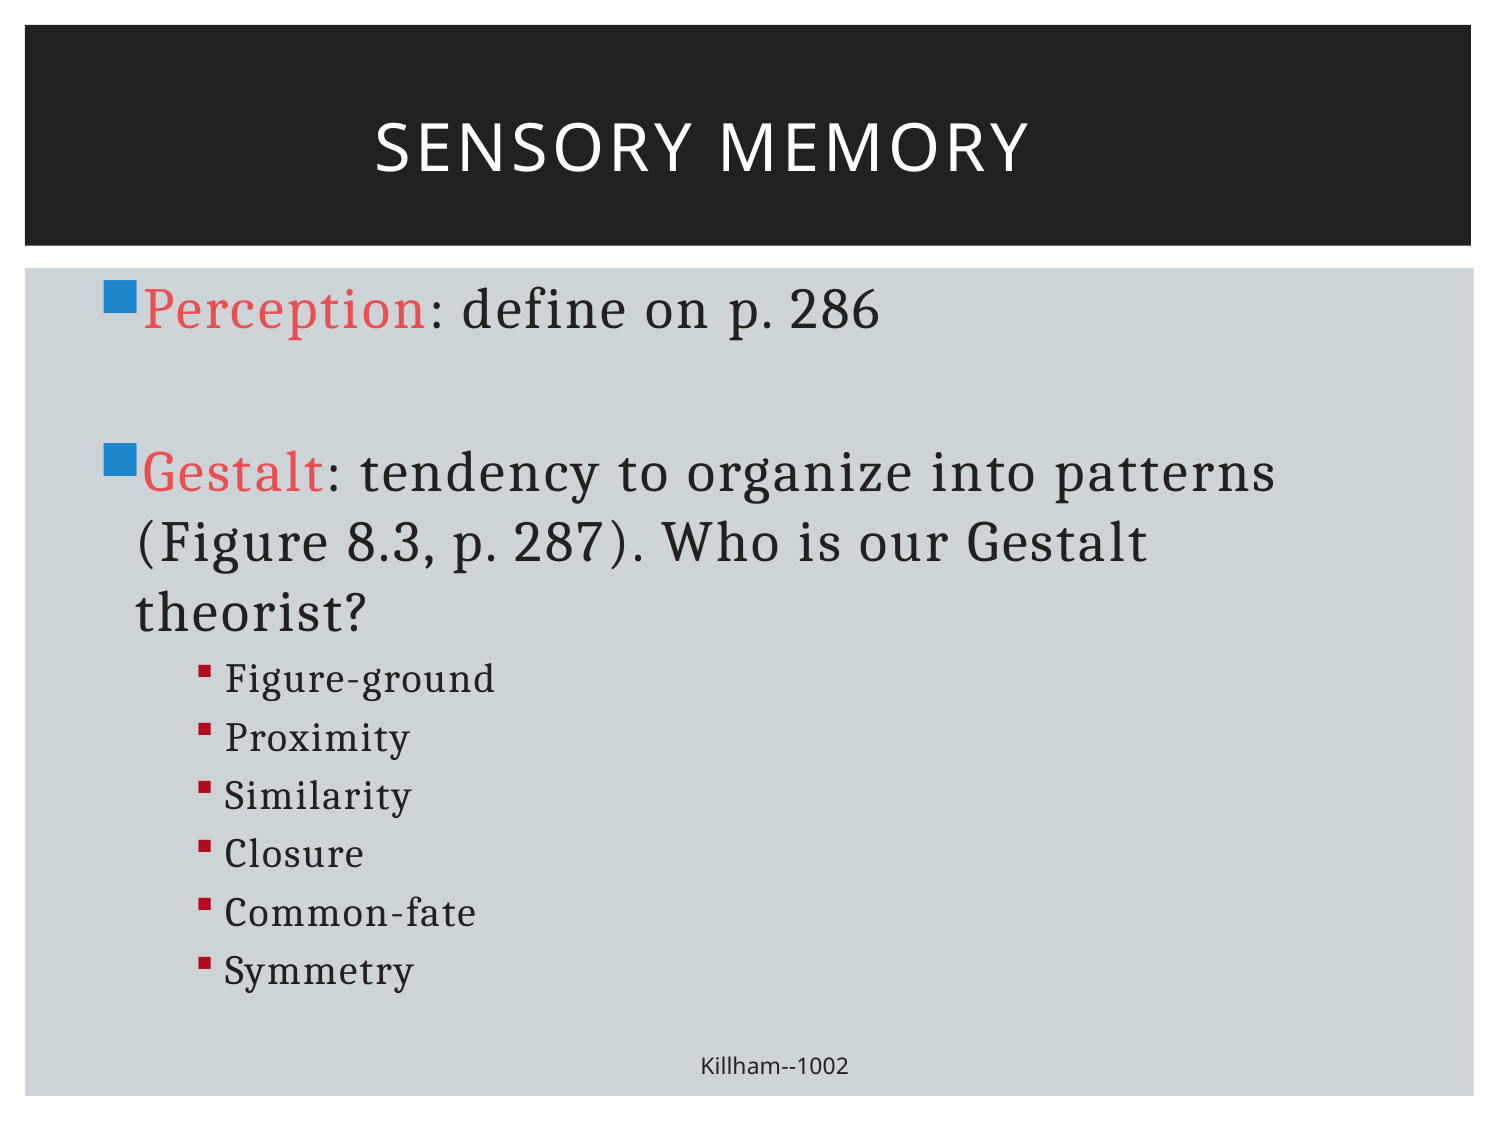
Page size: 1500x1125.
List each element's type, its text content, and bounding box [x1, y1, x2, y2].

list Perception: define on p. 286 Gestalt: tendency to organize into patterns (Figure 8.3, p. 287). Who is our Gestalt theorist? Figure-ground Proximity Similarity Closure Common-fate Symmetry [75, 262, 1413, 1076]
title Sensory Memory [62, 58, 1438, 232]
footer Killham--1002 [500, 1042, 1050, 1088]
